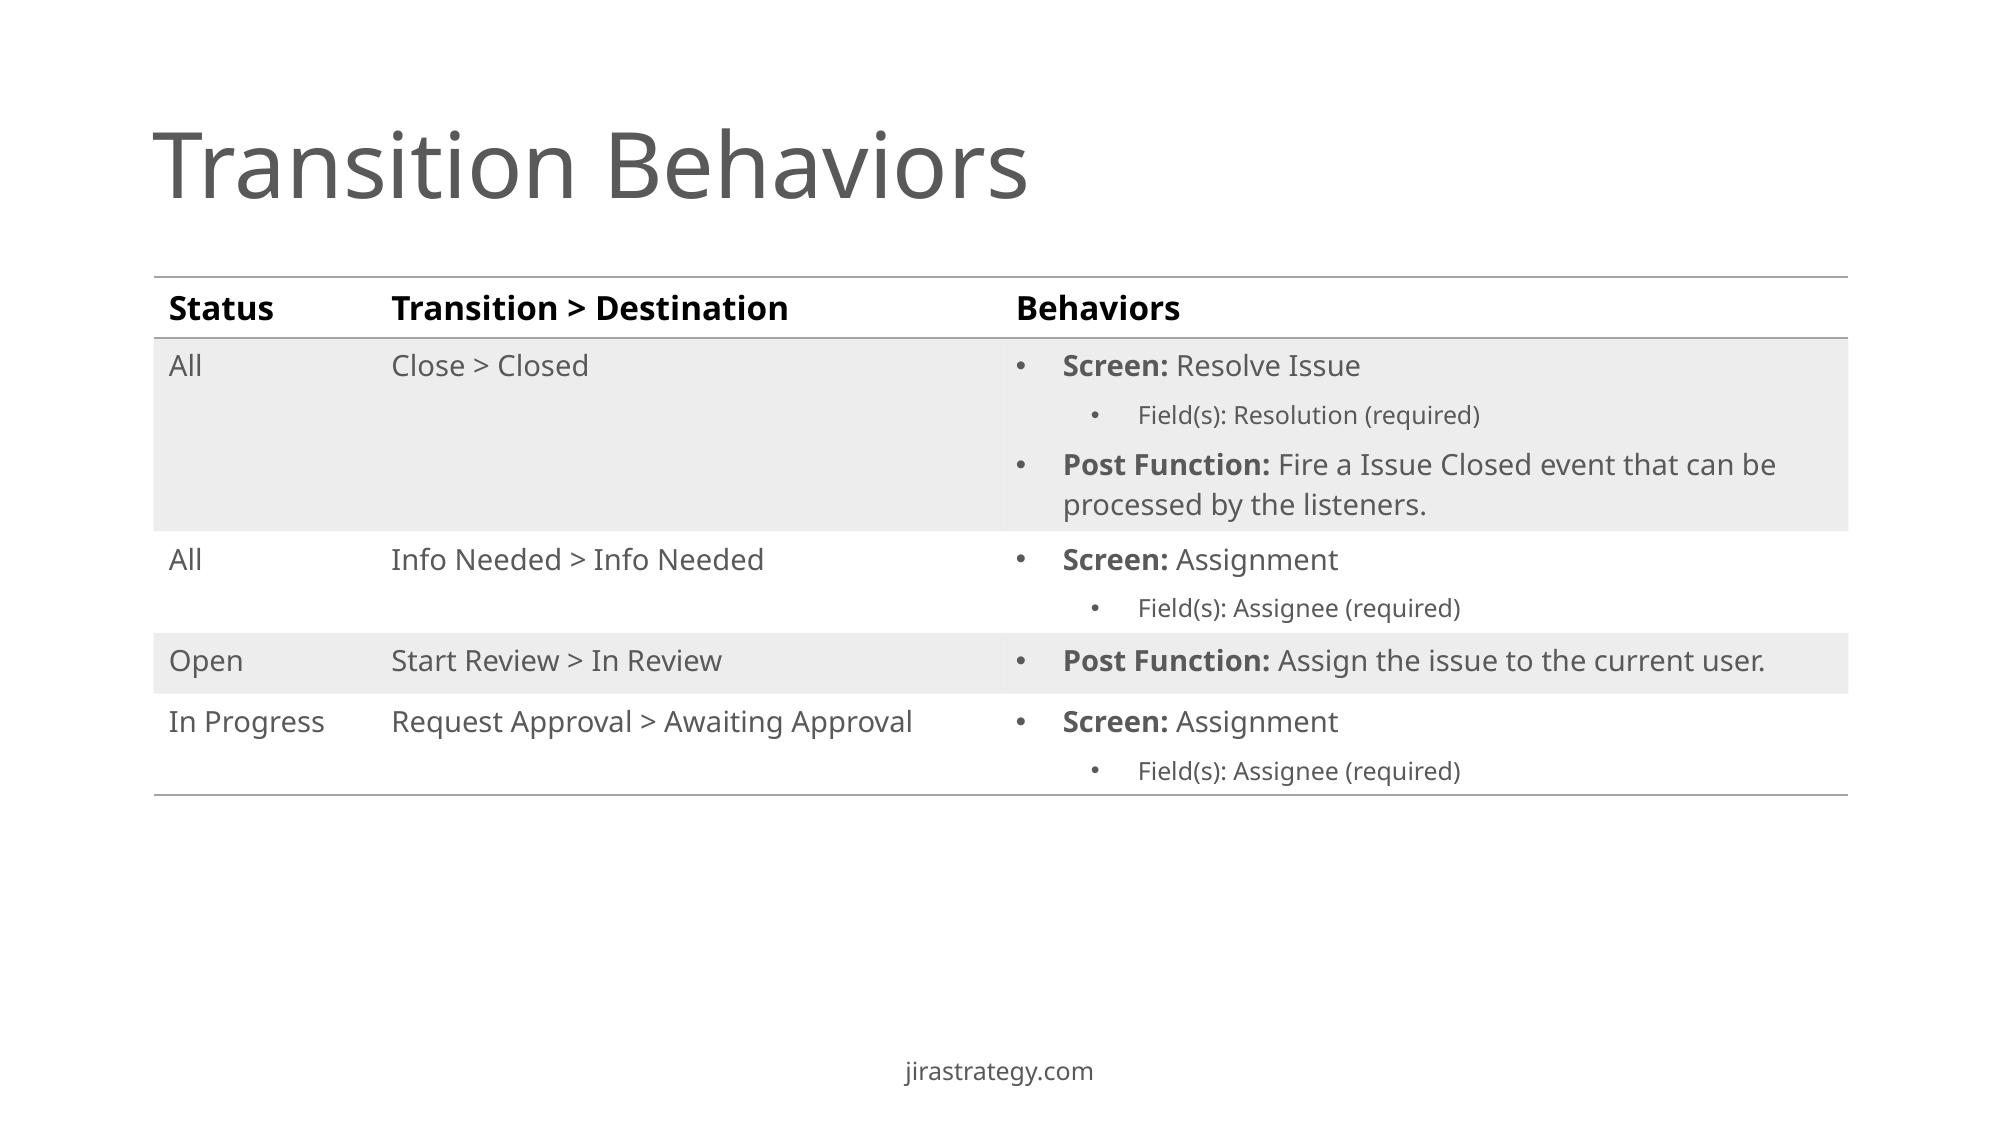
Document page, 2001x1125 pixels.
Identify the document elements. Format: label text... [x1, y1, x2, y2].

table_header Status [154, 278, 377, 337]
title Transition Behaviors [137, 59, 1863, 278]
table_cell Open [154, 633, 377, 694]
table_header Transition > Destination [377, 278, 1001, 337]
table_cell In Progress [154, 694, 377, 794]
table_cell Screen: Assignment Field(s): Assignee (required) [1001, 694, 1848, 794]
table_cell Request Approval > Awaiting Approval [377, 694, 1001, 794]
footer jirastrategy.com [662, 1042, 1338, 1103]
table_cell Screen: Assignment Field(s): Assignee (required) [1001, 531, 1848, 633]
table_cell All [154, 339, 377, 531]
table_cell Info Needed > Info Needed [377, 531, 1001, 633]
table_cell Post Function: Assign the issue to the current user. [1001, 633, 1848, 694]
table_cell Close > Closed [377, 339, 1001, 531]
table_cell Start Review > In Review [377, 633, 1001, 694]
table_header Behaviors [1001, 278, 1848, 337]
table_cell Screen: Resolve Issue Field(s): Resolution (required) Post Function: Fire a Issue Closed event that can be processed by the listeners. [1001, 339, 1848, 531]
table_cell All [154, 531, 377, 633]
